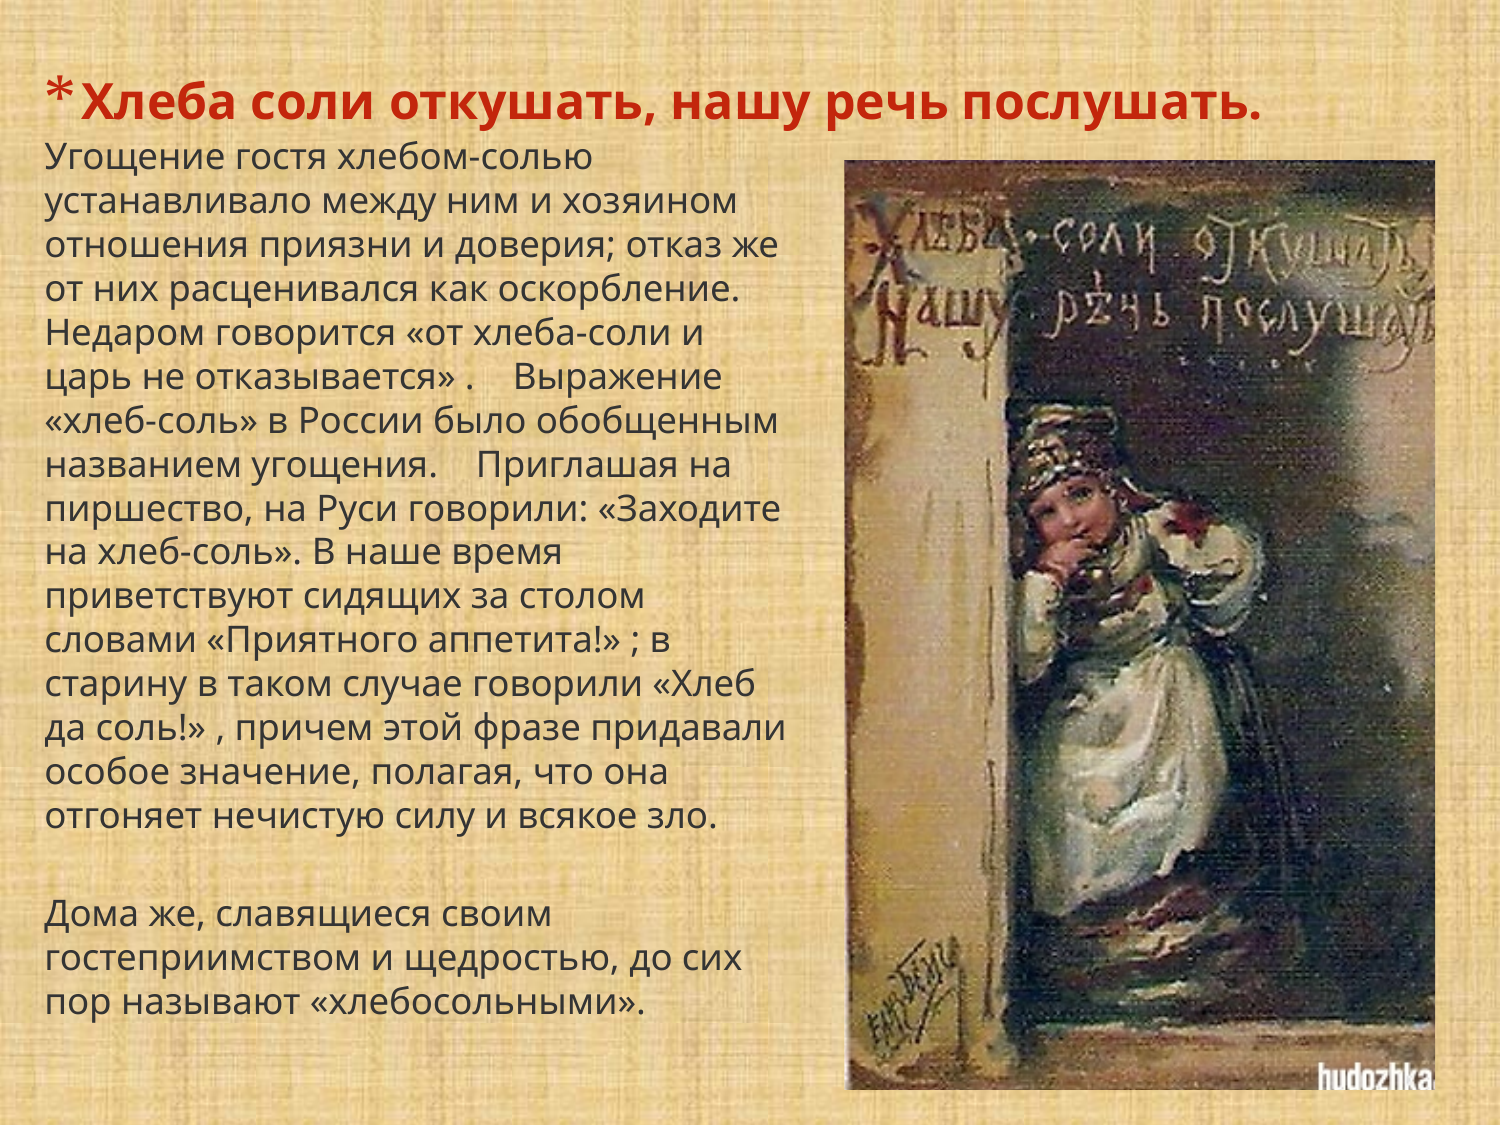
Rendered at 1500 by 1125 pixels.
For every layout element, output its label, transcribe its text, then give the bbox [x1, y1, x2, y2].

title Хлеба соли откушать, нашу речь послушать. [29, 42, 1424, 138]
list Угощение гостя хлебом-солью устанавливало между ним и хозяином отношения приязни и доверия; отказ же от них расценивался как оскорбление. Недаром говорится «от хлеба-соли и царь не отказывается» . Выражение «хлеб-соль» в России было обобщенным названием угощения. Приглашая на пиршество, на Руси говорили: «Заходите на хлеб-соль». В наше время приветствуют сидящих за столом словами «Приятного аппетита!» ; в старину в таком случае говорили «Хлеб да соль!» , причем этой фразе придавали особое значение, полагая, что она отгоняет нечистую силу и всякое зло. Дома же, славящиеся своим гостеприимством и щедростью, до сих пор называют «хлебосольными». [29, 125, 809, 1083]
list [844, 160, 1436, 1090]
picture [0, 0, 1500, 1125]
